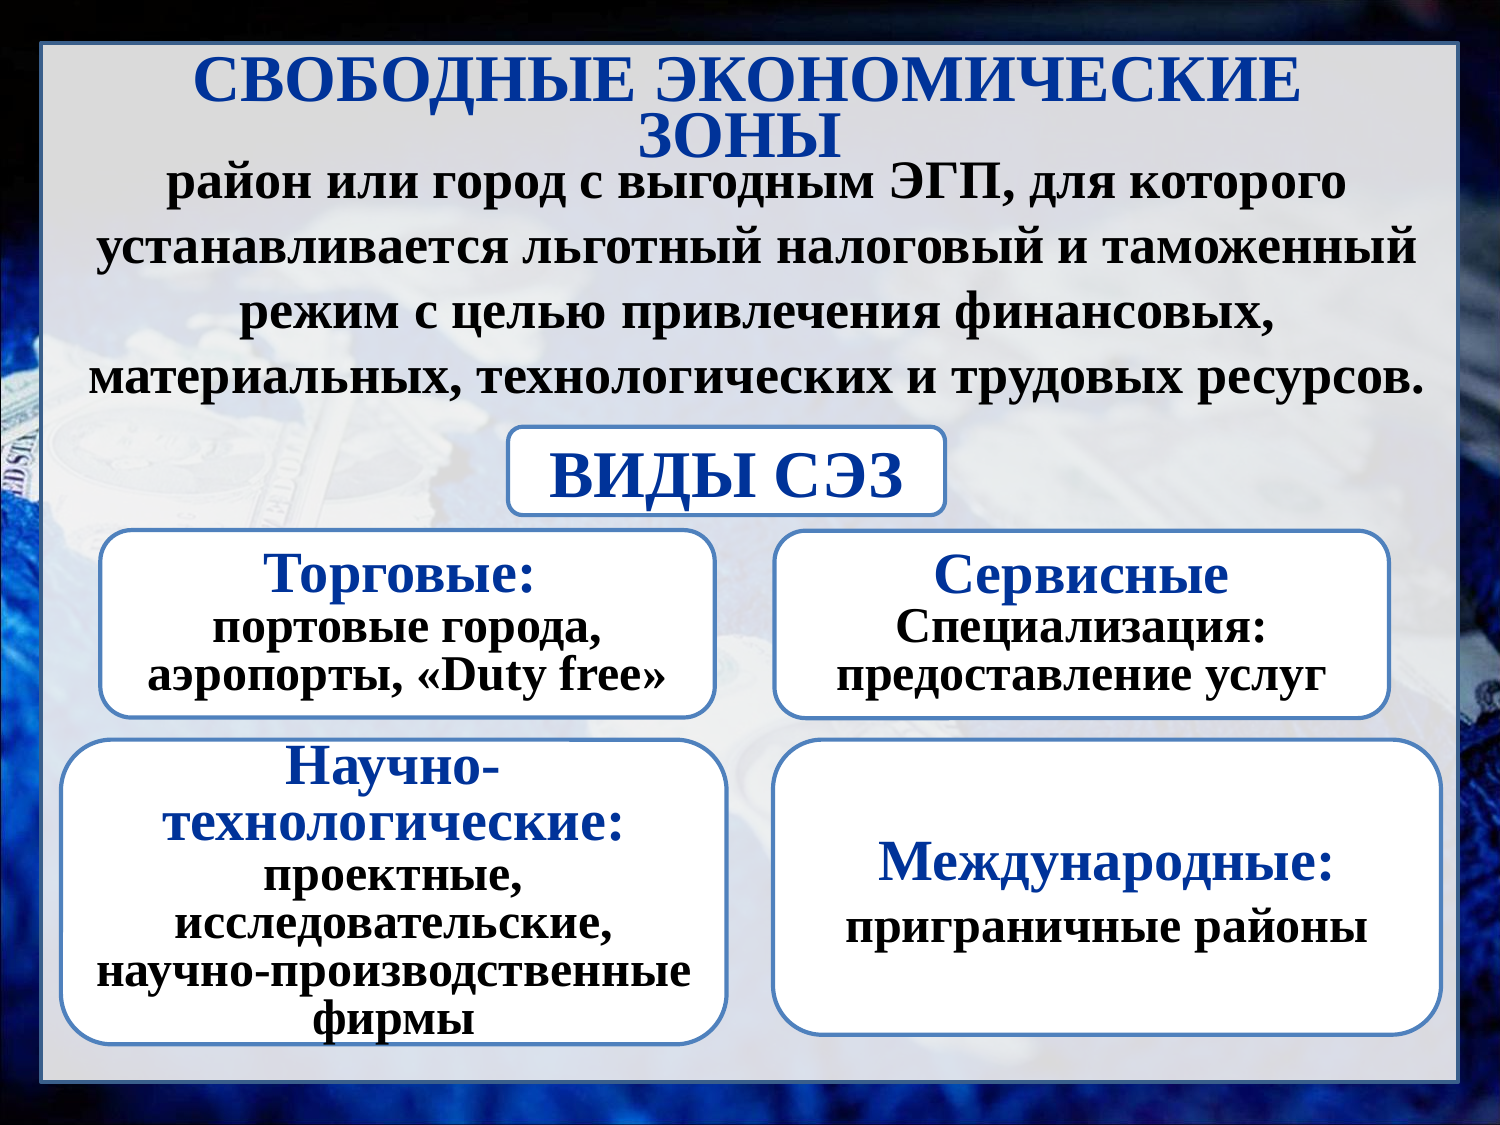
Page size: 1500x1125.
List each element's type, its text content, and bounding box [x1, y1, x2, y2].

text_box Сервисные Специализация: предоставление услуг [772, 528, 1392, 721]
text_box район или город с выгодным ЭГП, для которого устанавливается льготный налоговый и таможенный режим с целью привлечения финансовых, материальных, технологических и трудовых ресурсов. [46, 136, 1469, 412]
text_box Торговые: портовые города, аэропорты, «Duty free» [98, 527, 717, 720]
text_box ВИДЫ СЭЗ [505, 424, 948, 518]
title СВОБОДНЫЕ ЭКОНОМИЧЕСКИЕ ЗОНЫ [72, 54, 1423, 136]
text_box Научно-технологические: проектные, исследовательские, научно-производственные фирмы [58, 737, 729, 1047]
picture [0, 0, 1500, 1125]
text_box Международные: приграничные районы [770, 737, 1444, 1037]
